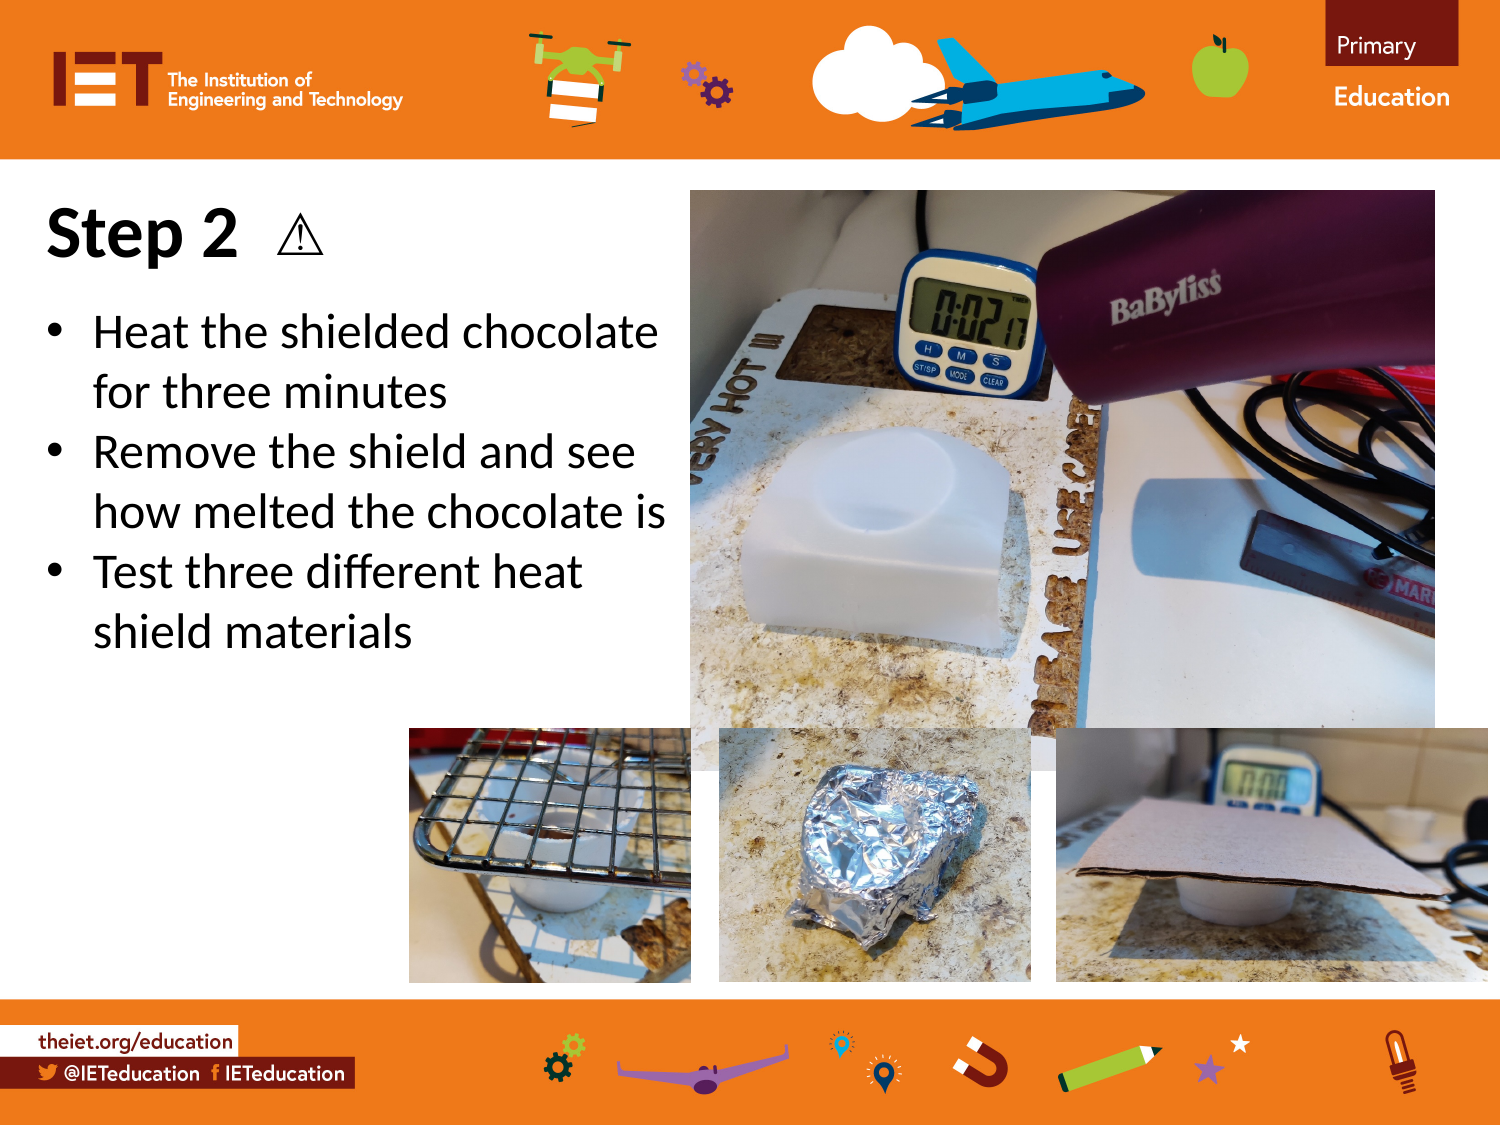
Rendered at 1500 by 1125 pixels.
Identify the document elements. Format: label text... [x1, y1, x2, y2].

text_box Step 2 [31, 181, 516, 286]
picture [0, 0, 1500, 1125]
text_box Heat the shielded chocolate for three minutes Remove the shield and see how melted the chocolate is Test three different heat shield materials [31, 291, 689, 667]
text_box ⚠ [259, 190, 361, 275]
